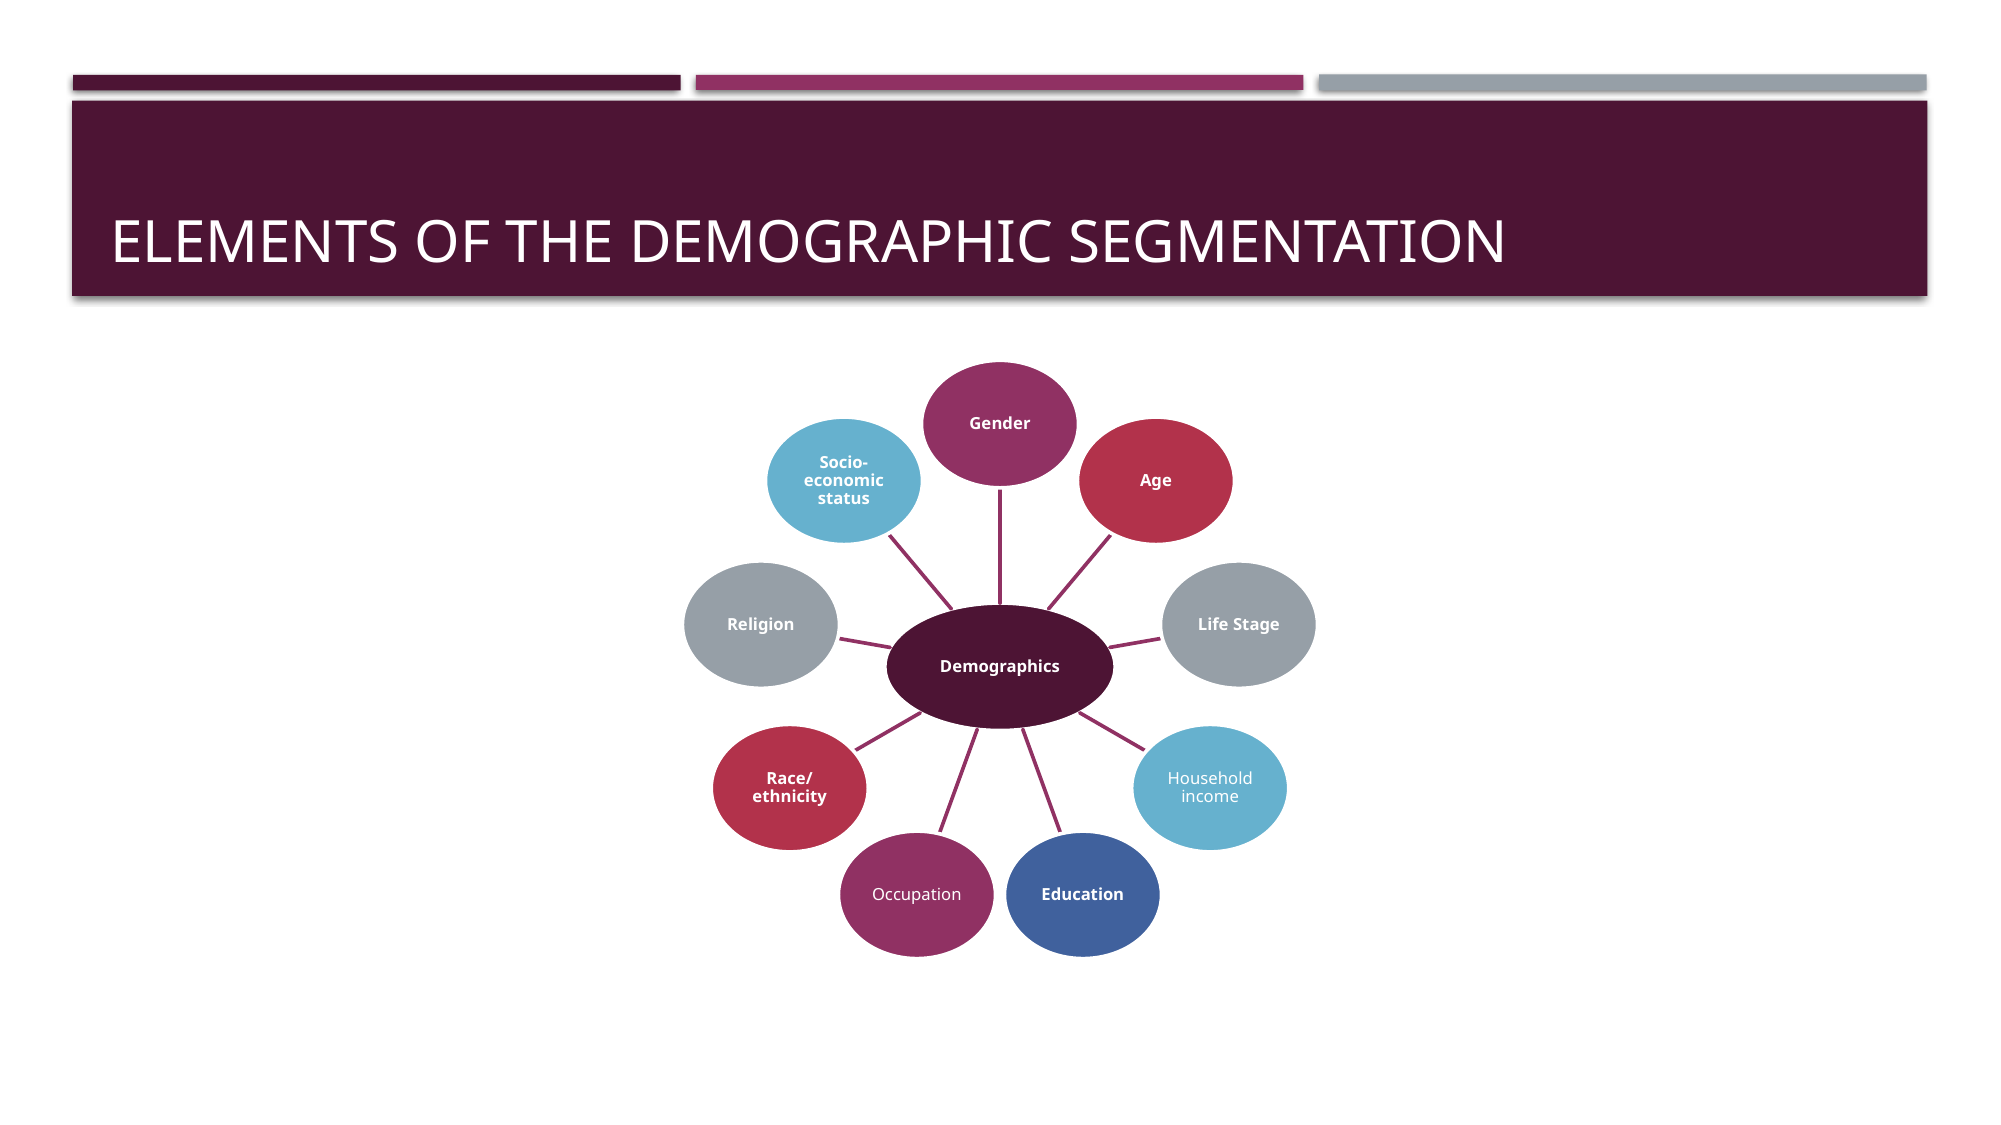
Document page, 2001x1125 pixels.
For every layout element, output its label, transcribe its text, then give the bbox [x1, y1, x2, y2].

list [94, 357, 1906, 962]
title Elements of the demographic segmentation [95, 115, 1905, 282]
